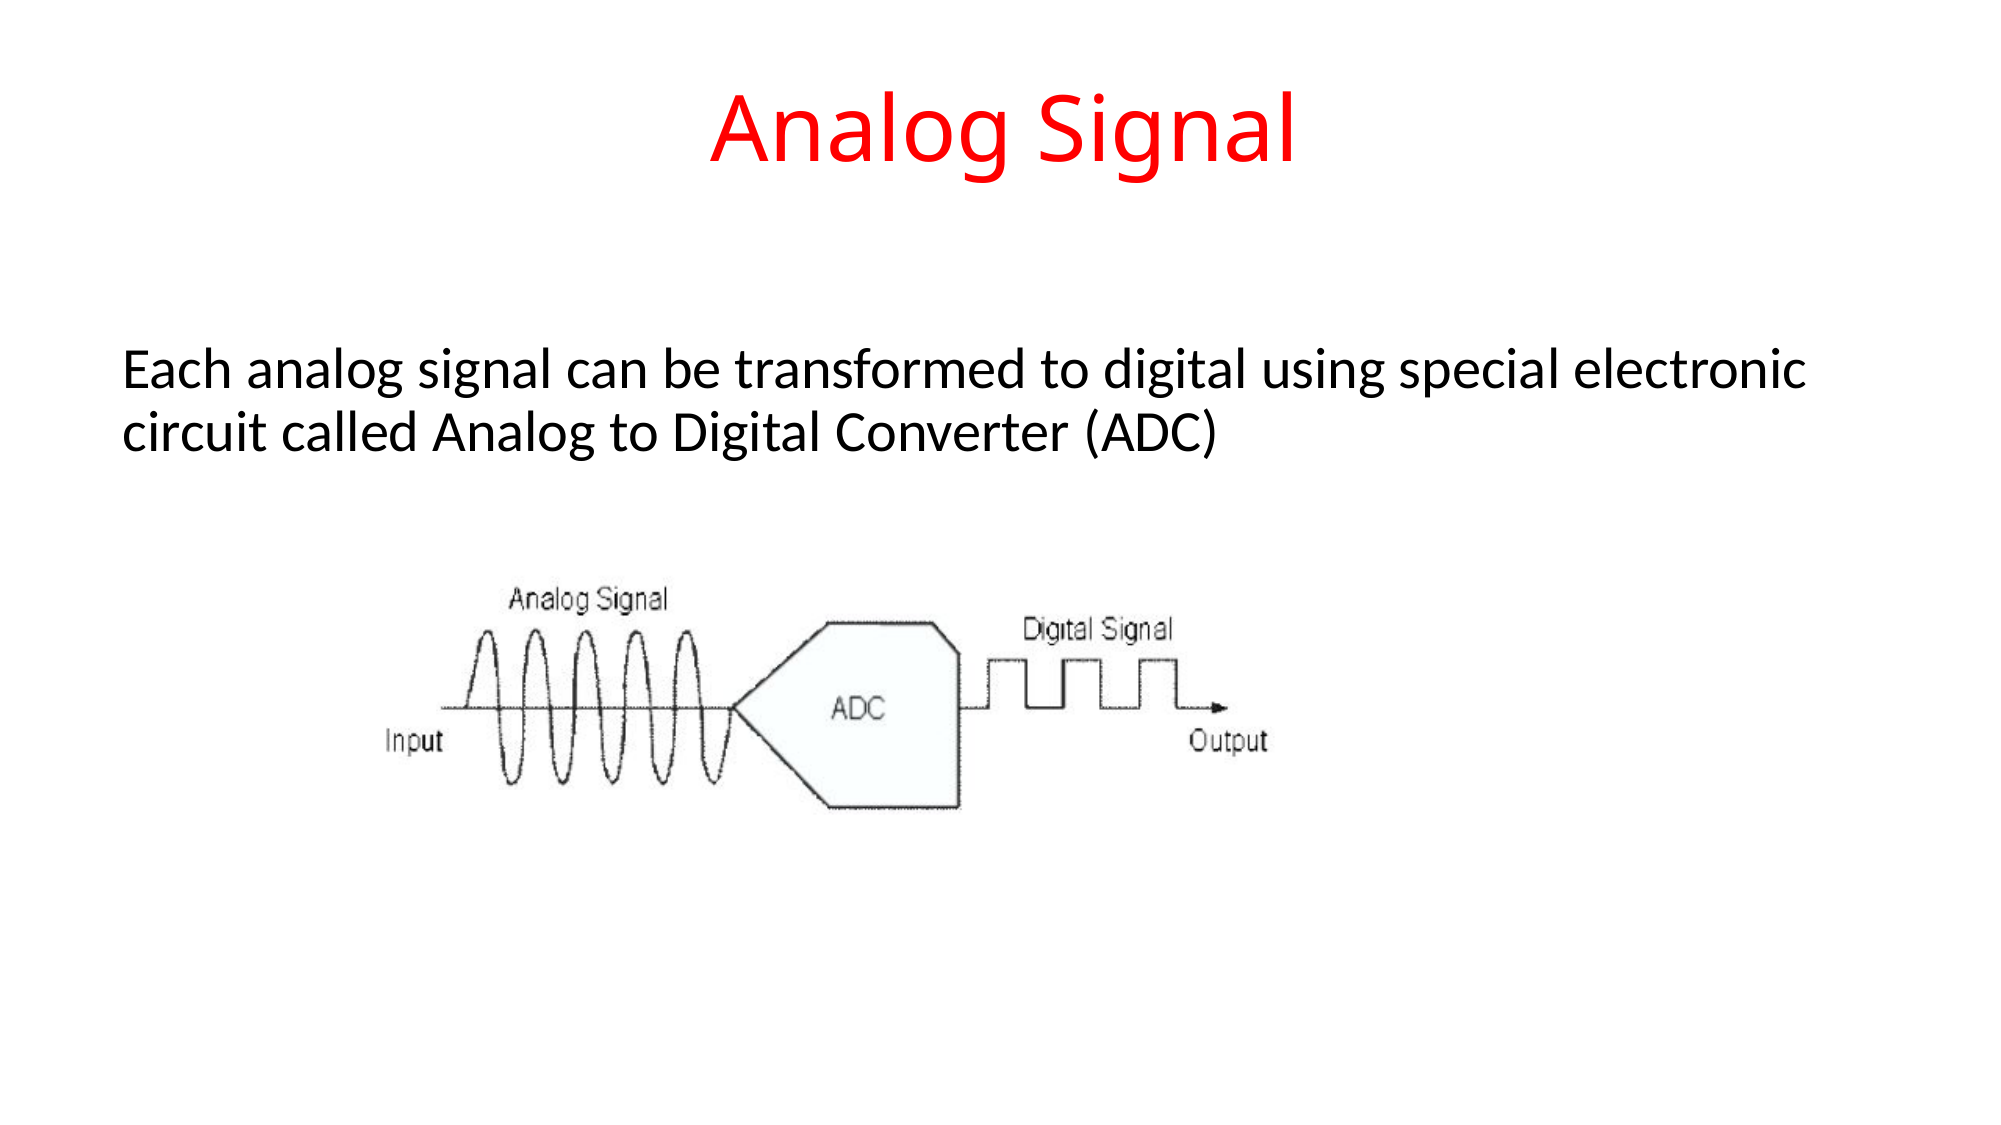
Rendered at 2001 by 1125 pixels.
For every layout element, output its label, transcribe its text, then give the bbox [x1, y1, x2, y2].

picture [349, 564, 1303, 840]
list Each analog signal can be transformed to digital using special electronic circuit called Analog to Digital Converter (ADC) [60, 240, 1950, 1014]
title Analog Signal [60, 22, 1950, 240]
